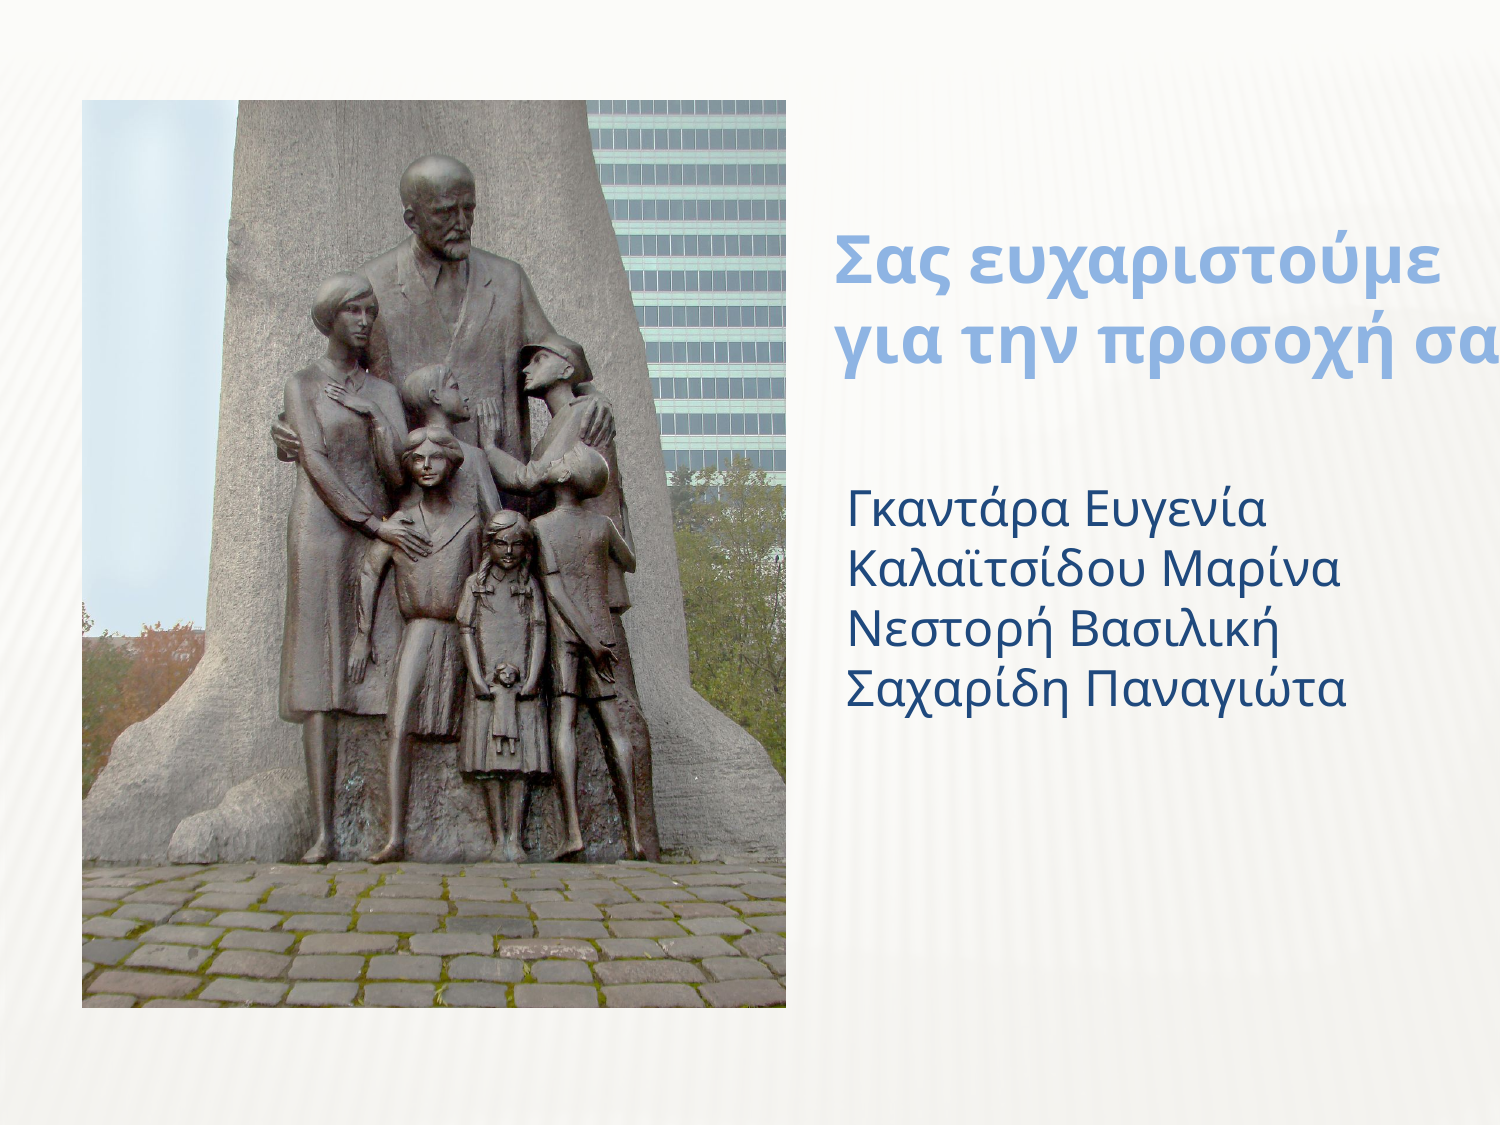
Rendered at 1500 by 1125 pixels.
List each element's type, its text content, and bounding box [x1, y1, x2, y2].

picture [81, 100, 786, 1009]
text_box Σας ευχαριστούμε για την προσοχή σας!!! [820, 209, 1500, 385]
text_box Γκαντάρα Ευγενία Καλαϊτσίδου Μαρίνα Νεστορή Βασιλική Σαχαρίδη Παναγιώτα [832, 469, 1489, 724]
